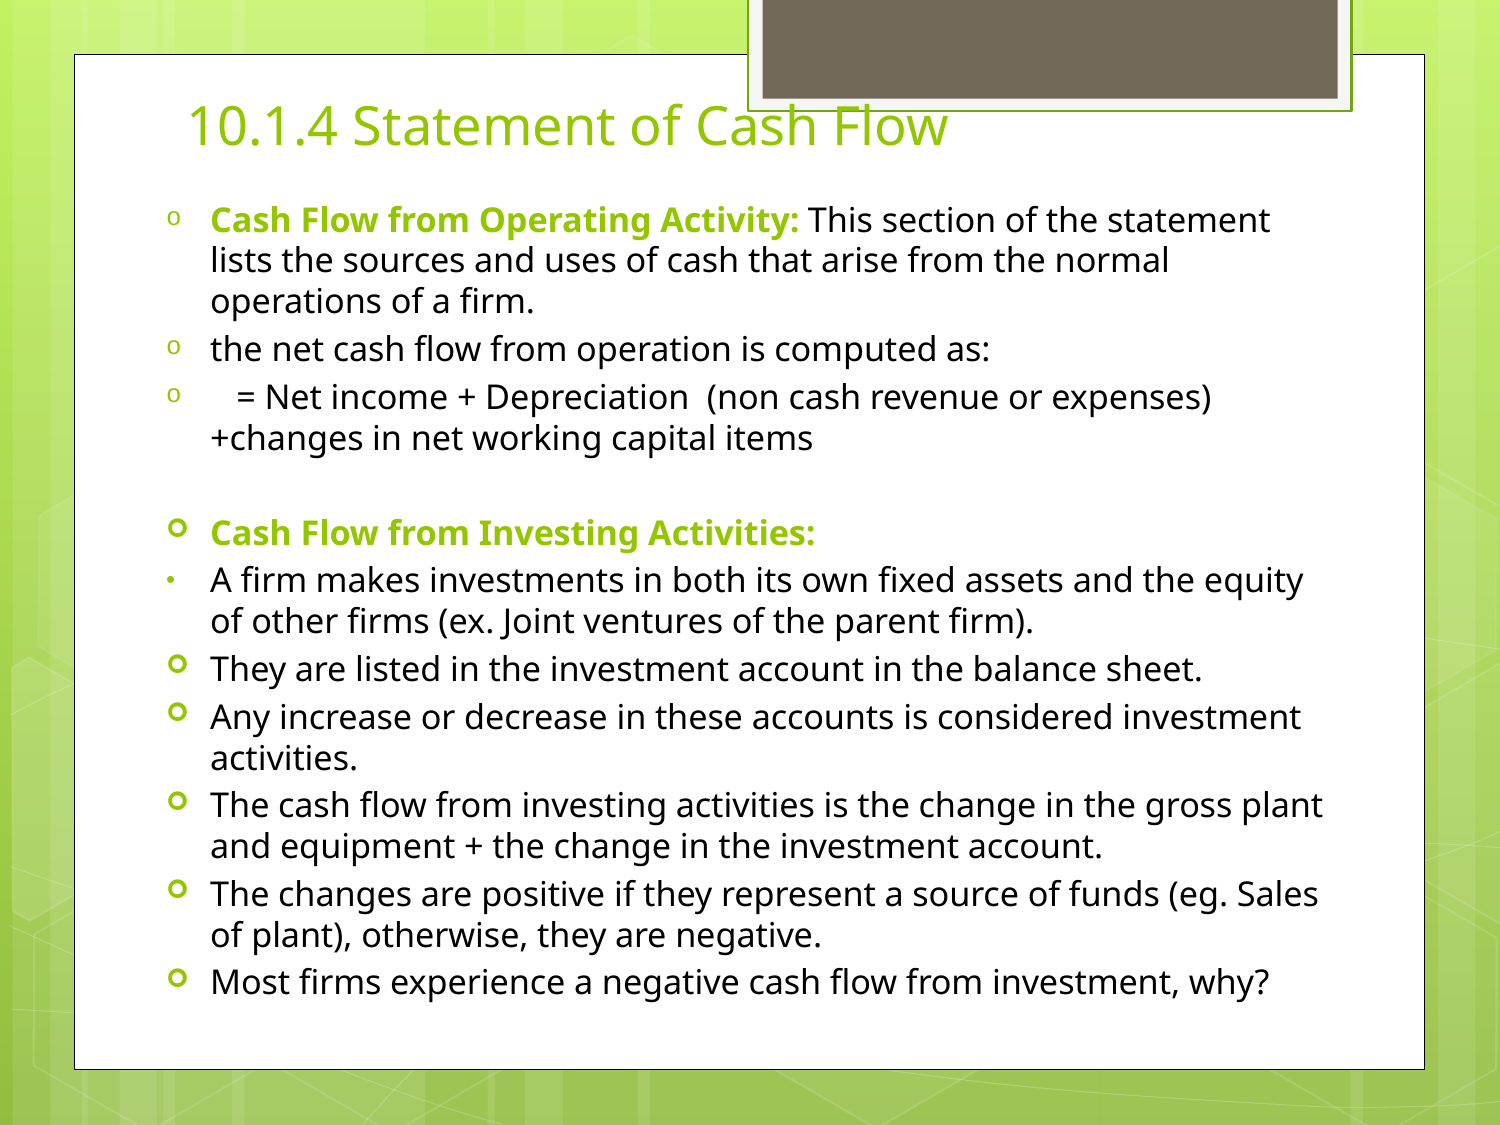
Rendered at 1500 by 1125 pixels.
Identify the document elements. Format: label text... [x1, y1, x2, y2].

list Cash Flow from Operating Activity: This section of the statement lists the sources and uses of cash that arise from the normal operations of a firm. the net cash flow from operation is computed as: = Net income + Depreciation (non cash revenue or expenses) +changes in net working capital items Cash Flow from Investing Activities: A firm makes investments in both its own fixed assets and the equity of other firms (ex. Joint ventures of the parent firm). They are listed in the investment account in the balance sheet. Any increase or decrease in these accounts is considered investment activities. The cash flow from investing activities is the change in the gross plant and equipment + the change in the investment account. The changes are positive if they represent a source of funds (eg. Sales of plant), otherwise, they are negative. Most firms experience a negative cash flow from investment, why? [139, 190, 1349, 1018]
title 10.1.4 Statement of Cash Flow [171, 83, 1324, 164]
